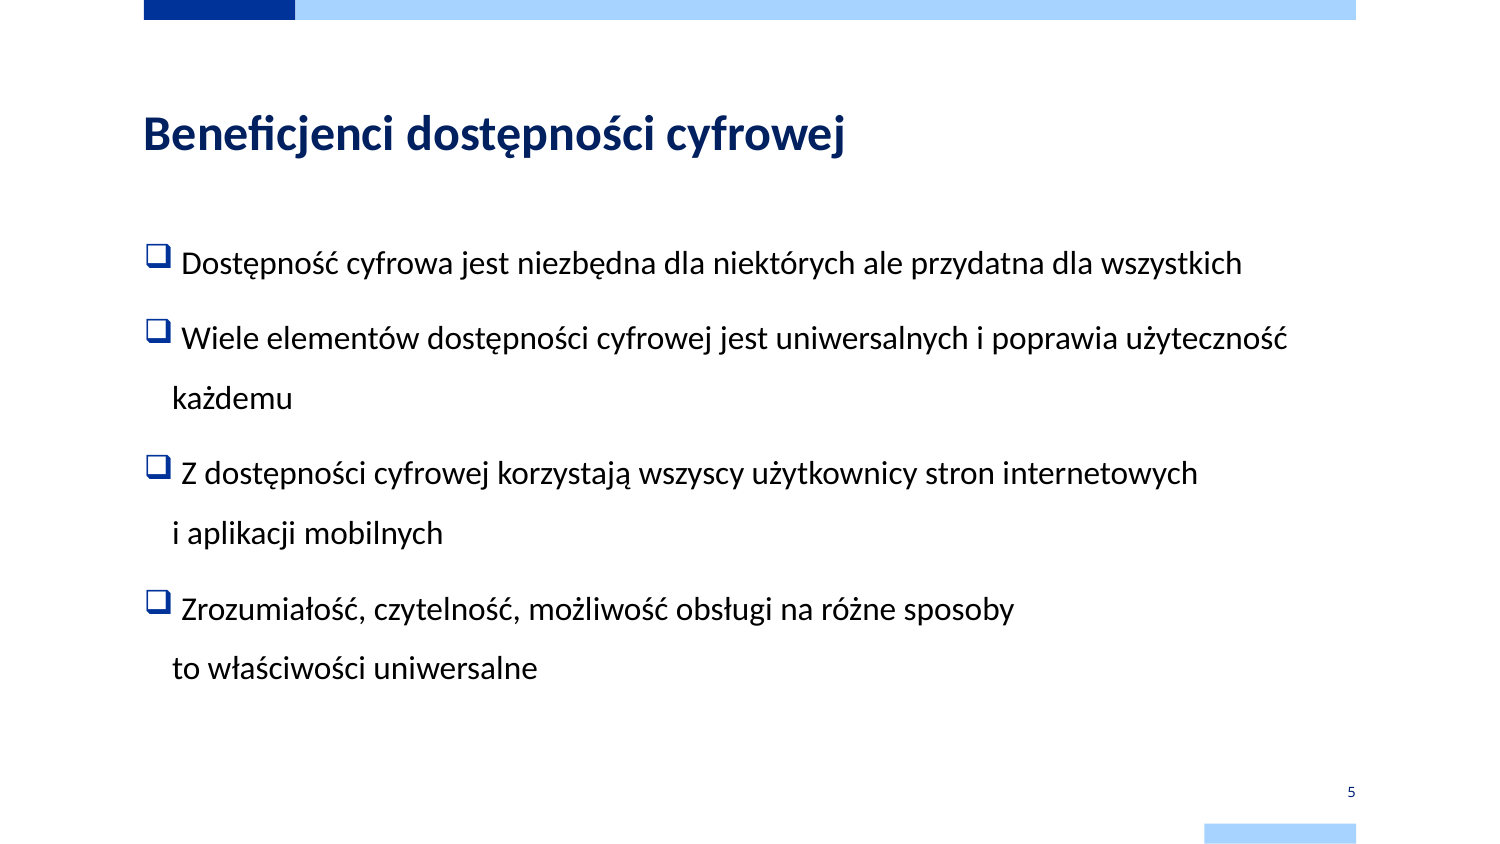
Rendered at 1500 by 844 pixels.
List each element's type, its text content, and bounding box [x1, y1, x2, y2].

title Beneficjenci dostępności cyfrowej [143, 100, 1357, 220]
list Dostępność cyfrowa jest niezbędna dla niektórych ale przydatna dla wszystkich Wiele elementów dostępności cyfrowej jest uniwersalnych i poprawia użyteczność każdemu Z dostępności cyfrowej korzystają wszyscy użytkownicy stron internetowych i aplikacji mobilnych Zrozumiałość, czytelność, możliwość obsługi na różne sposoby to właściwości uniwersalne [143, 220, 1357, 777]
slide_number 5 [1204, 783, 1356, 804]
